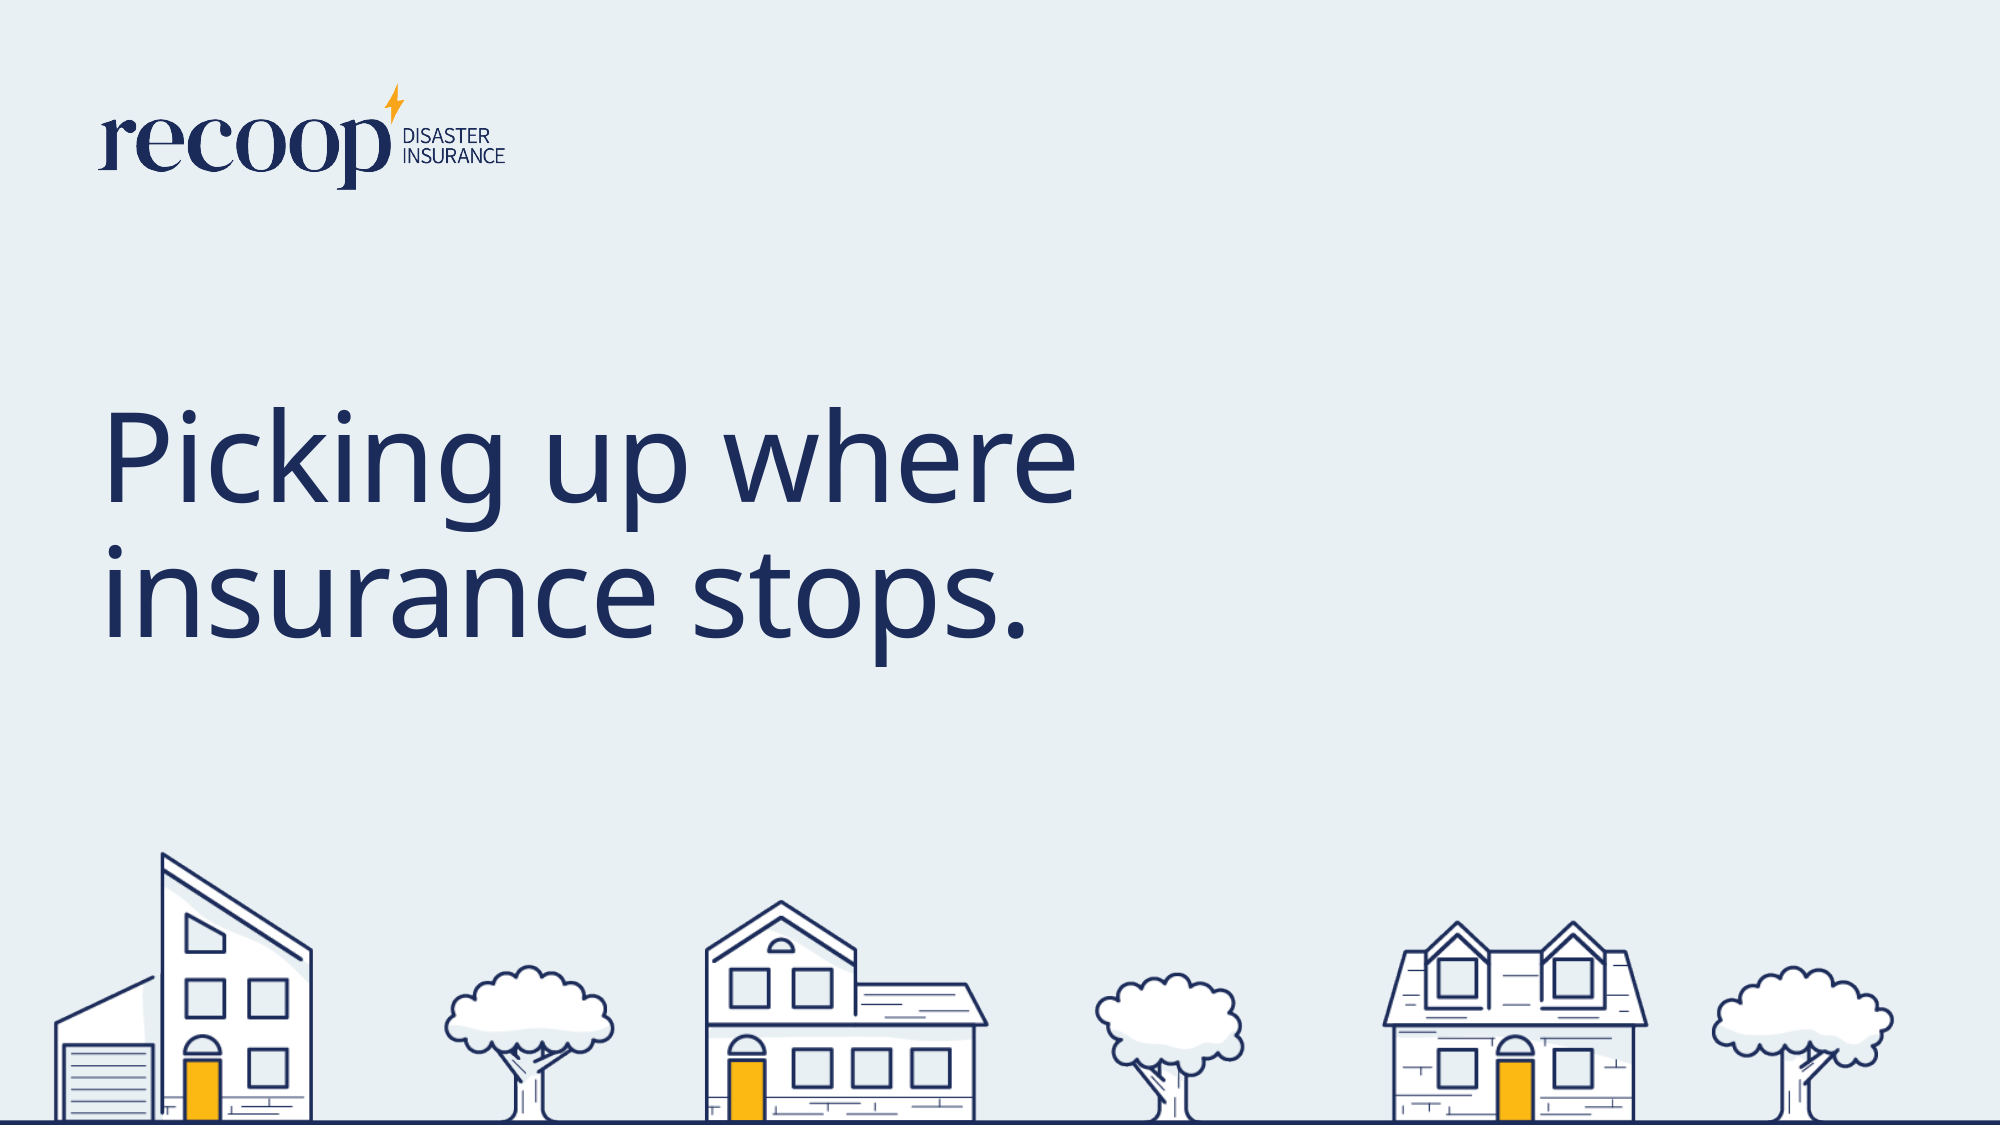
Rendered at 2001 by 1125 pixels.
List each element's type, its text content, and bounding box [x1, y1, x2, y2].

picture [433, 951, 626, 1120]
picture [1362, 908, 1669, 1120]
title Picking up where insurance stops. [99, 391, 1179, 665]
picture [1692, 950, 1913, 1120]
picture [669, 885, 1025, 1120]
picture [70, 66, 532, 206]
picture [34, 839, 333, 1120]
picture [1080, 954, 1261, 1120]
